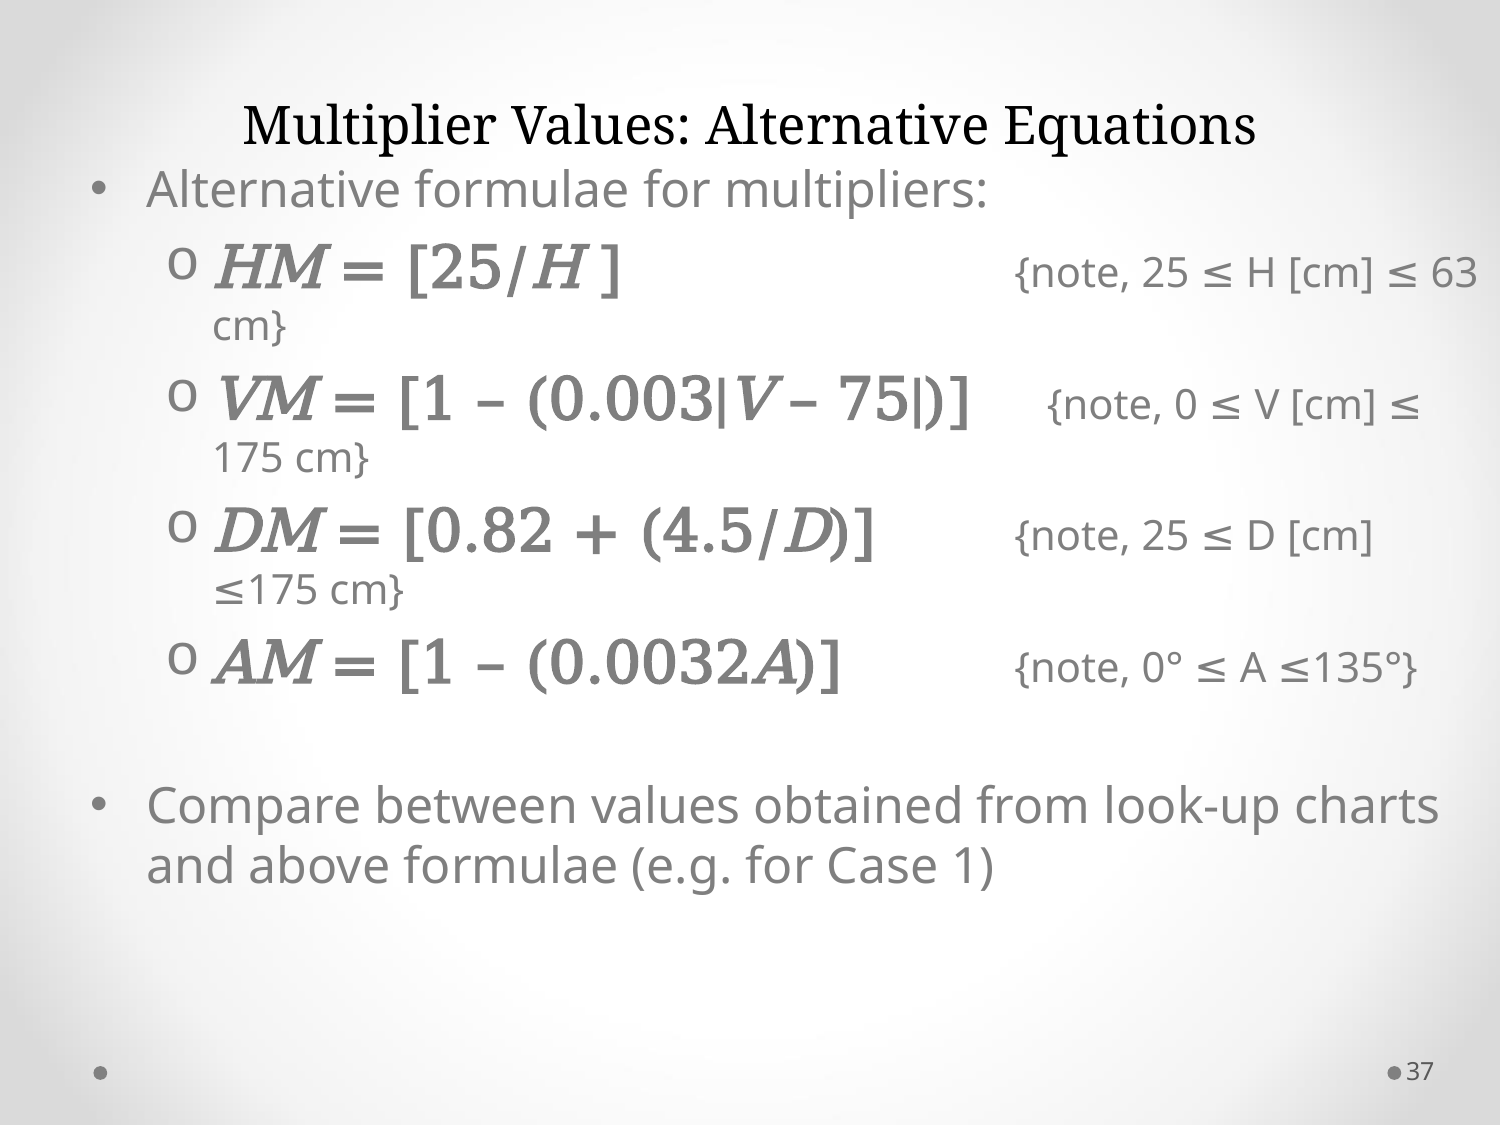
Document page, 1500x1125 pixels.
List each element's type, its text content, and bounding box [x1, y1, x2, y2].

slide_number 37 [1401, 1042, 1494, 1103]
picture [0, 0, 1500, 1125]
list Alternative formulae for multipliers: HM = [25/H ] {note, 25 ≤ H [cm] ≤ 63 cm} VM = [1 – (0.003|V – 75|)] {note, 0 ≤ V [cm] ≤ 175 cm} DM = [0.82 + (4.5/D)] {note, 25 ≤ D [cm] ≤175 cm} AM = [1 – (0.0032A)] {note, 0° ≤ A ≤135°} Compare between values obtained from look-up charts and above formulae (e.g. for Case 1) [75, 149, 1500, 1113]
title Multiplier Values: Alternative Equations [62, 62, 1438, 163]
